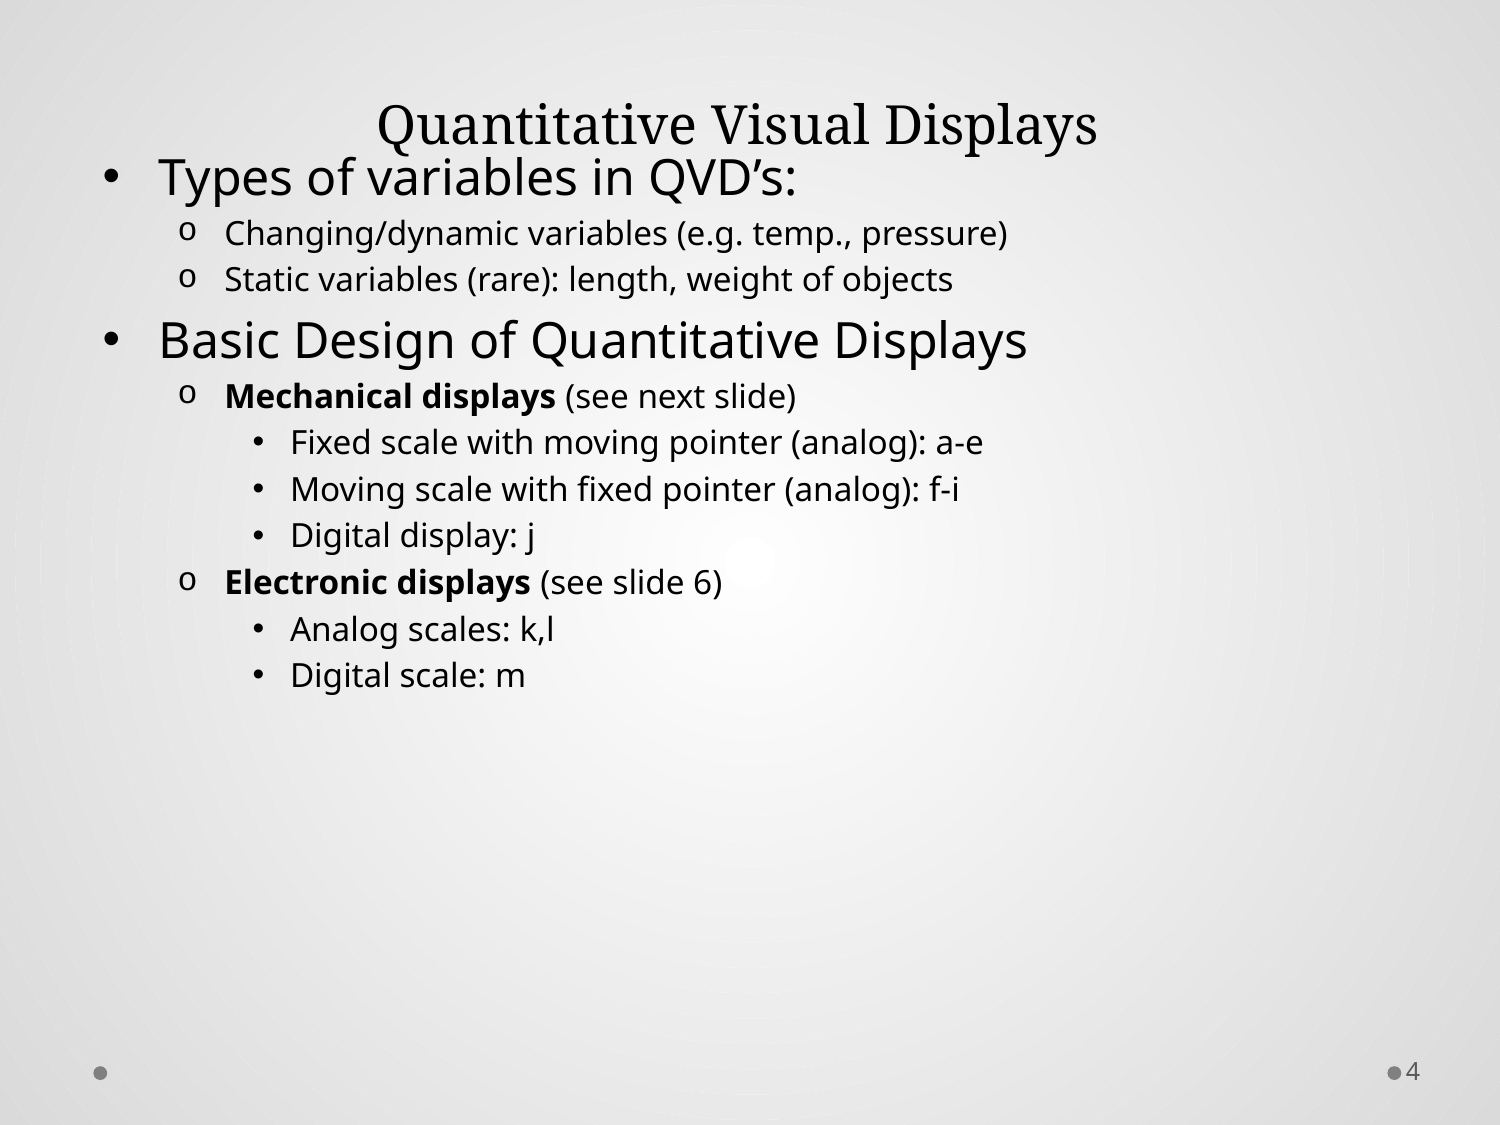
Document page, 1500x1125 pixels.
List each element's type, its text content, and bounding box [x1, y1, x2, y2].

slide_number 4 [1401, 1042, 1494, 1103]
title Quantitative Visual Displays [62, 62, 1413, 163]
list Types of variables in QVD’s: Changing/dynamic variables (e.g. temp., pressure) Static variables (rare): length, weight of objects Basic Design of Quantitative Displays Mechanical displays (see next slide) Fixed scale with moving pointer (analog): a-e Moving scale with fixed pointer (analog): f-i Digital display: j Electronic displays (see slide 6) Analog scales: k,l Digital scale: m [87, 137, 1438, 1113]
